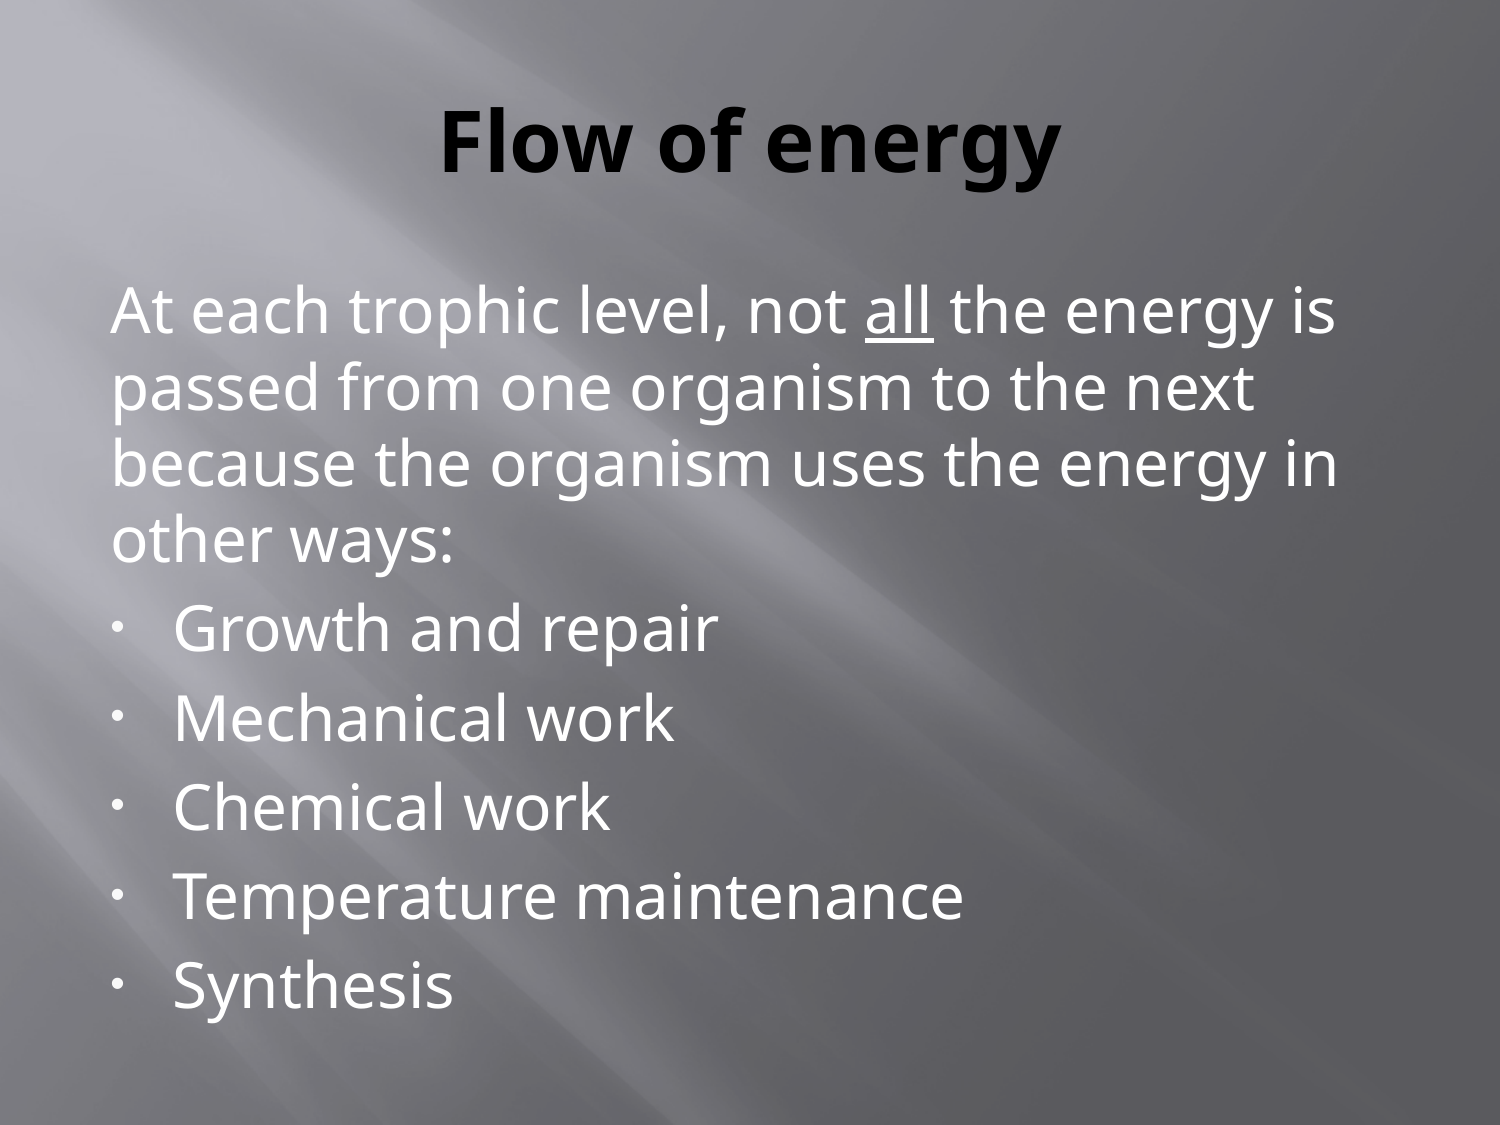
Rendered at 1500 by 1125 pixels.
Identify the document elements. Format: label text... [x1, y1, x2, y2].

list At each trophic level, not all the energy is passed from one organism to the next because the organism uses the energy in other ways: Growth and repair Mechanical work Chemical work Temperature maintenance Synthesis [75, 262, 1425, 1035]
title Flow of energy [75, 45, 1425, 233]
